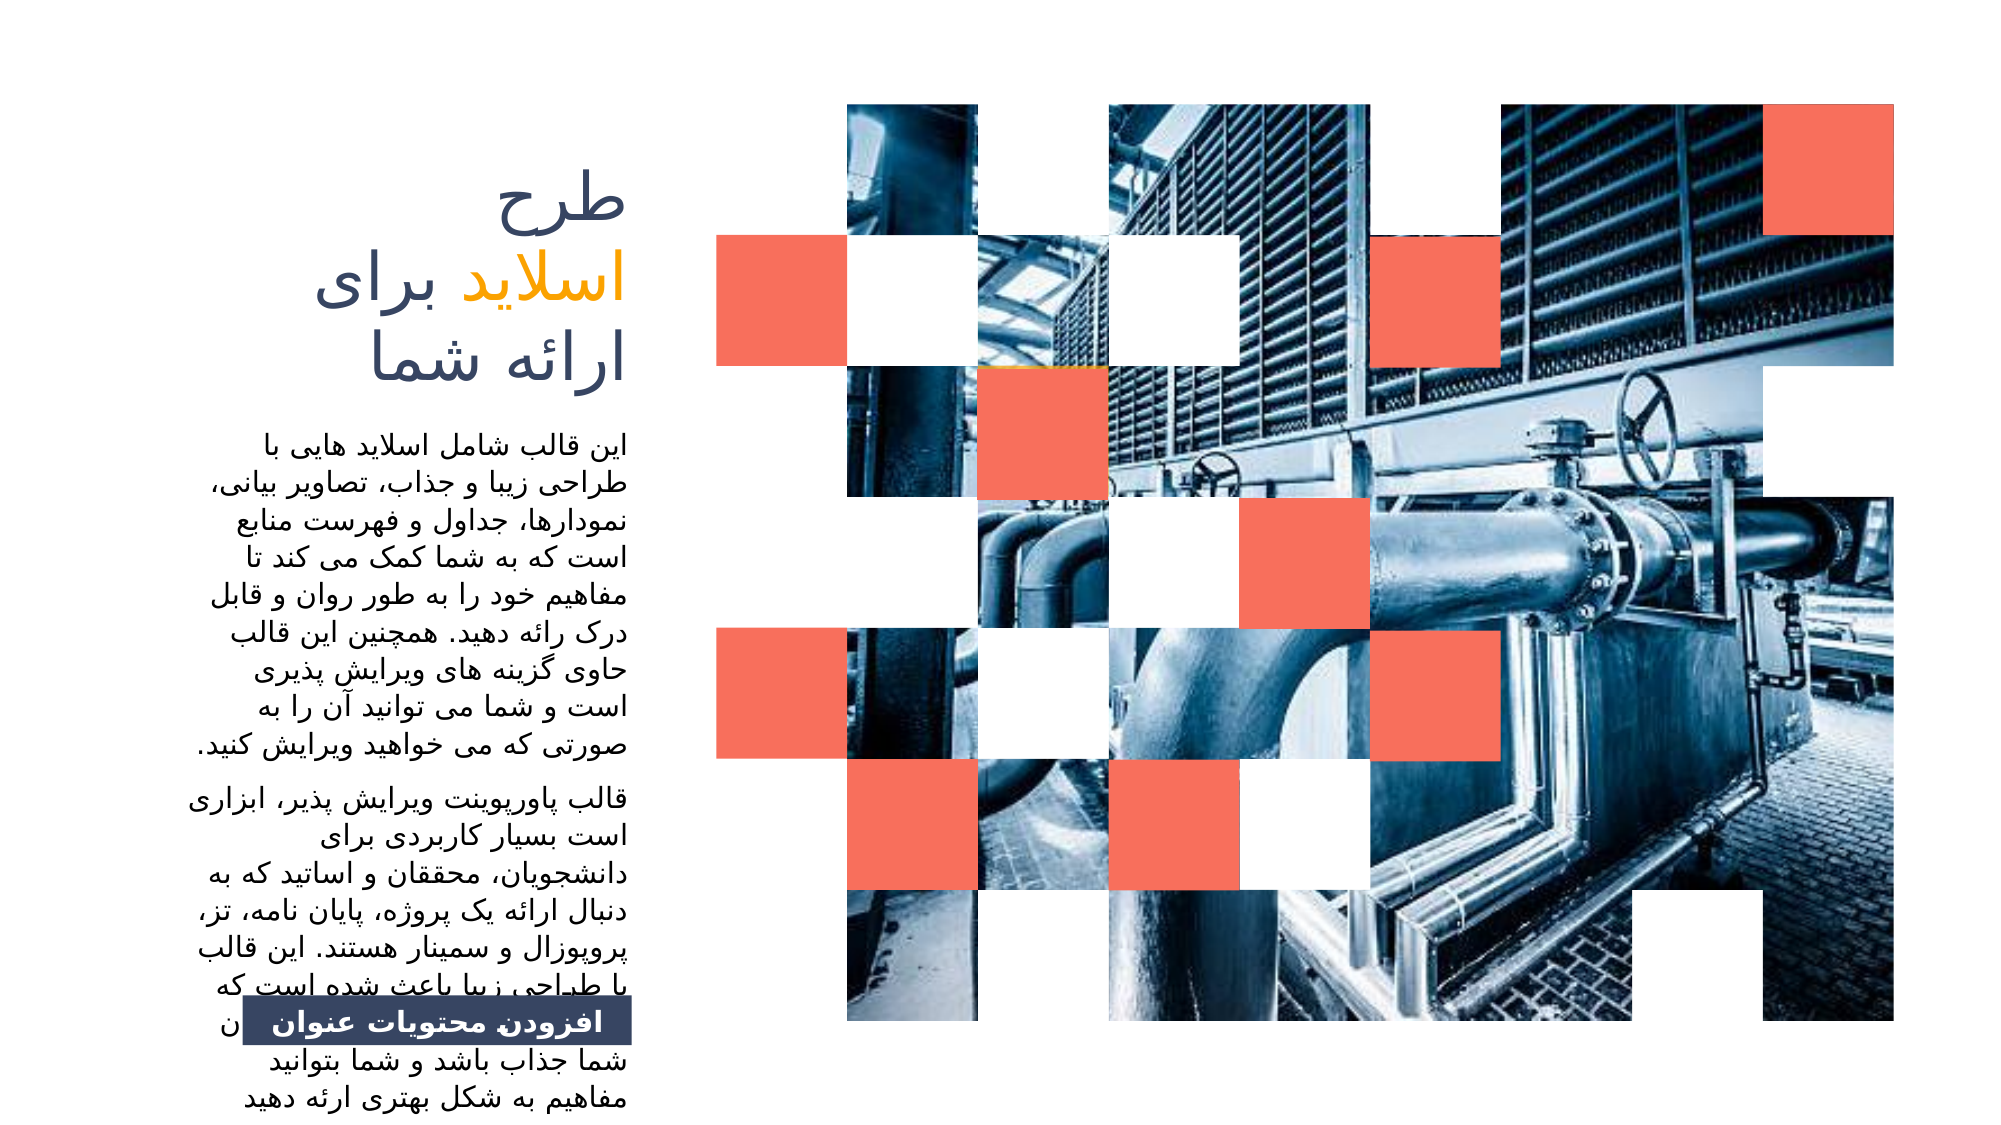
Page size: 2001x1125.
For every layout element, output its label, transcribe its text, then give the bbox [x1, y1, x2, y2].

text_box [715, 627, 847, 760]
text_box این قالب شامل اسلاید هایی با طراحی زیبا و جذاب، تصاویر بیانی، نمودارها، جداول و فهرست منابع است که به شما کمک می کند تا مفاهیم خود را به طور روان و قابل درک رائه دهید. همچنین این قالب حاوی گزینه های ویرایش پذیری است و شما می توانید آن را به صورتی که می خواهید ویرایش کنید. قالب پاورپوینت ویرایش پذیر، ابزاری است بسیار کاربردی برای دانشجویان، محققان و اساتید که به دنبال ارائه یک پروژه، پایان نامه، تز، پروپوزال و سمینار هستند. این قالب با طراحی زیبا باعث شده است که به صورت حرفه ای برای مخاطبان شما جذاب باشد و شما بتوانید مفاهیم به شکل بهتری ارئه دهید [170, 416, 644, 1125]
text_box افزودن محتویات عنوان [242, 995, 632, 1046]
text_box طرح اسلاید برای ارائه شما [135, 146, 644, 401]
picture [847, 104, 1894, 1021]
text_box [715, 234, 847, 367]
